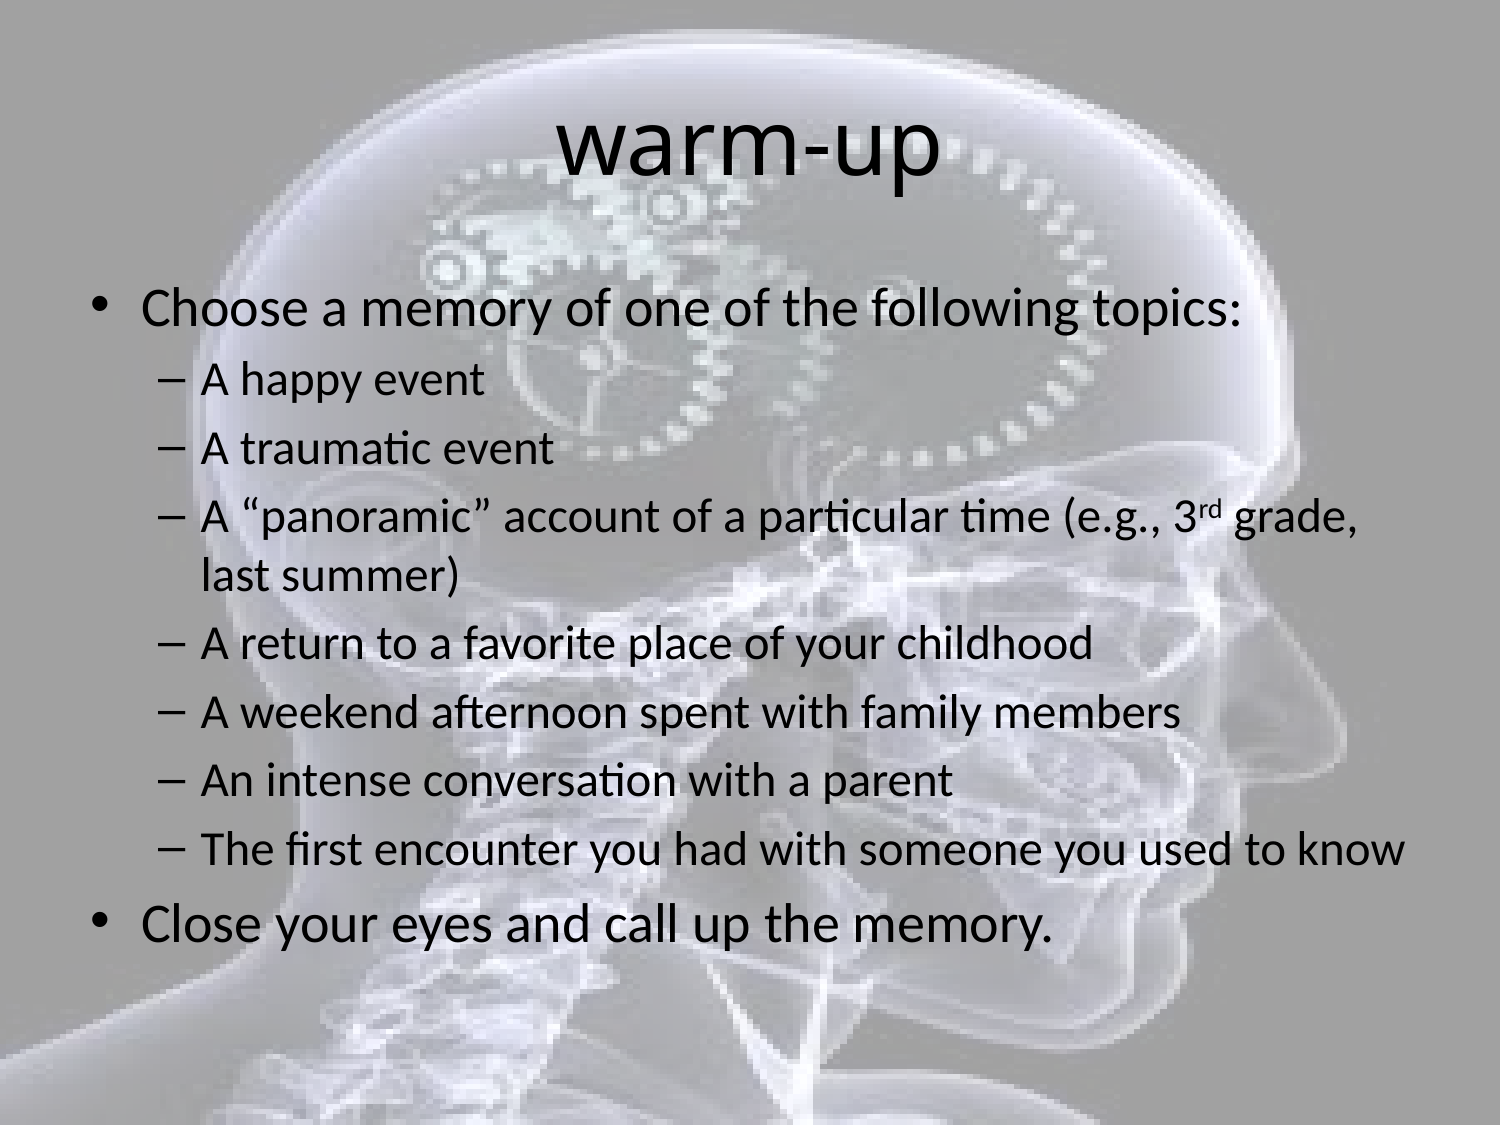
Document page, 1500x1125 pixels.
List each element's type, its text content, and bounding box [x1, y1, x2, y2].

title warm-up [75, 45, 1425, 233]
list Choose a memory of one of the following topics: A happy event A traumatic event A “panoramic” account of a particular time (e.g., 3rd grade, last summer) A return to a favorite place of your childhood A weekend afternoon spent with family members An intense conversation with a parent The first encounter you had with someone you used to know Close your eyes and call up the memory. [75, 262, 1425, 1005]
